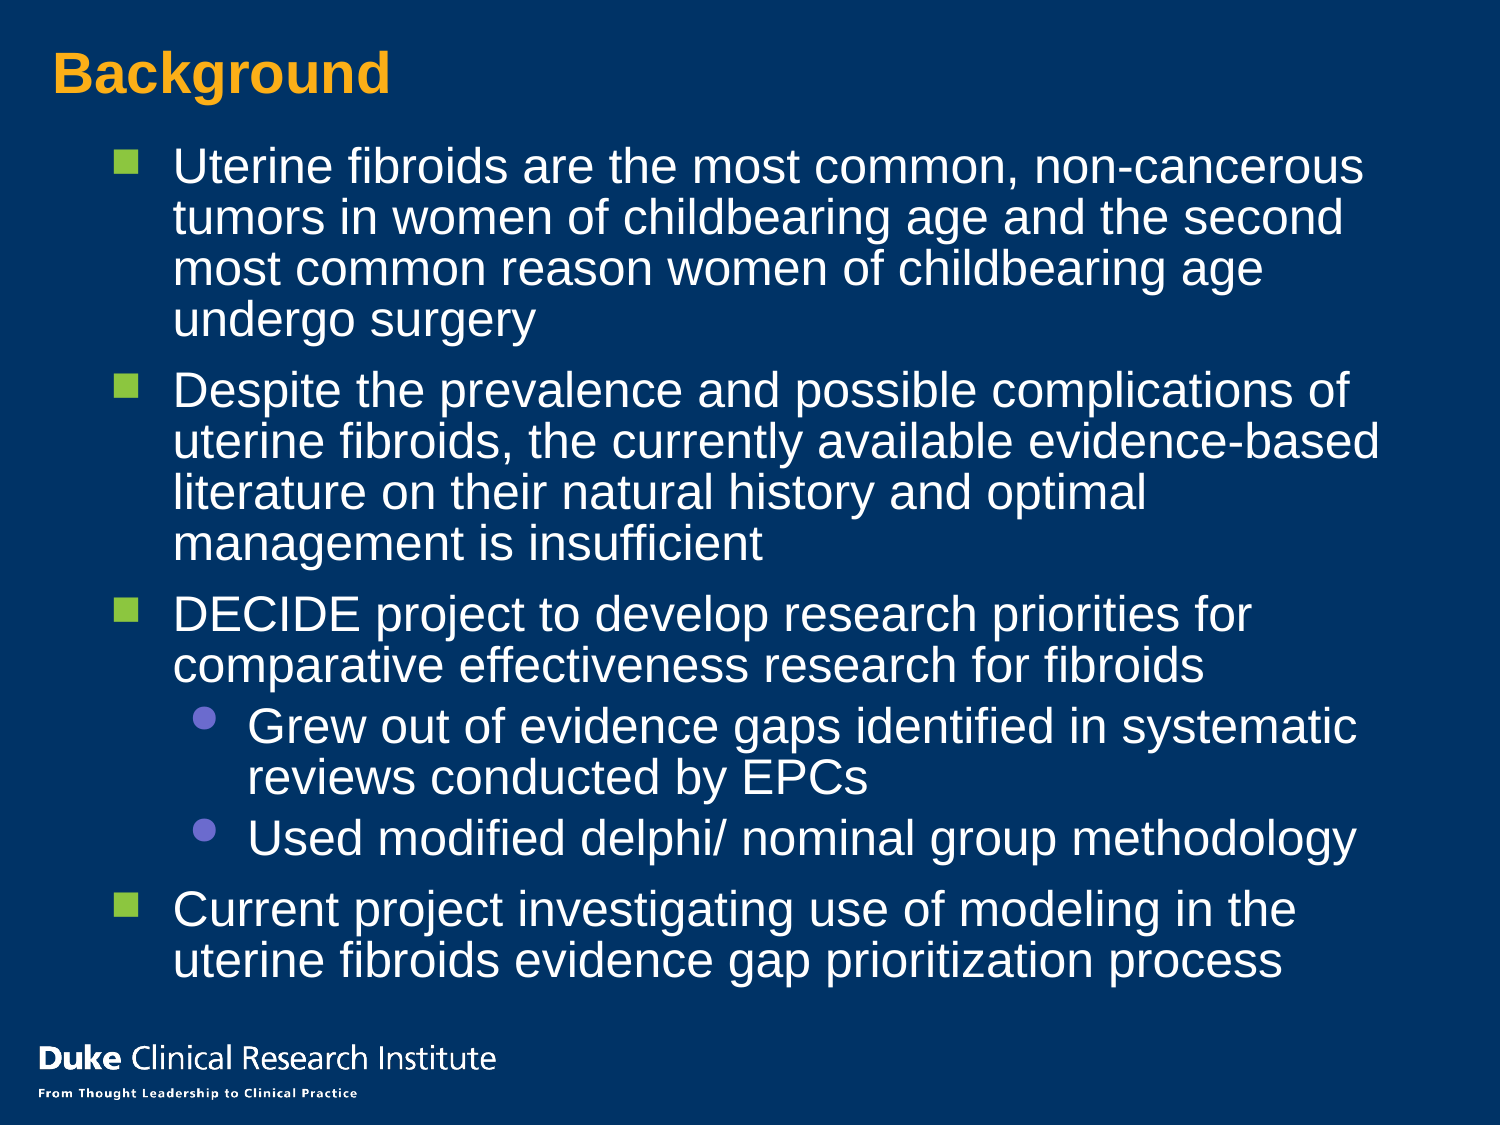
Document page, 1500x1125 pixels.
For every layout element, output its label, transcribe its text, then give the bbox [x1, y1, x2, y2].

picture [29, 1040, 505, 1105]
list Uterine fibroids are the most common, non-cancerous tumors in women of childbearing age and the second most common reason women of childbearing age undergo surgery Despite the prevalence and possible complications of uterine fibroids, the currently available evidence-based literature on their natural history and optimal management is insufficient DECIDE project to develop research priorities for comparative effectiveness research for fibroids Grew out of evidence gaps identified in systematic reviews conducted by EPCs Used modified delphi/ nominal group methodology Current project investigating use of modeling in the uterine fibroids evidence gap prioritization process [72, 134, 1425, 1013]
title Background [36, 36, 1463, 112]
